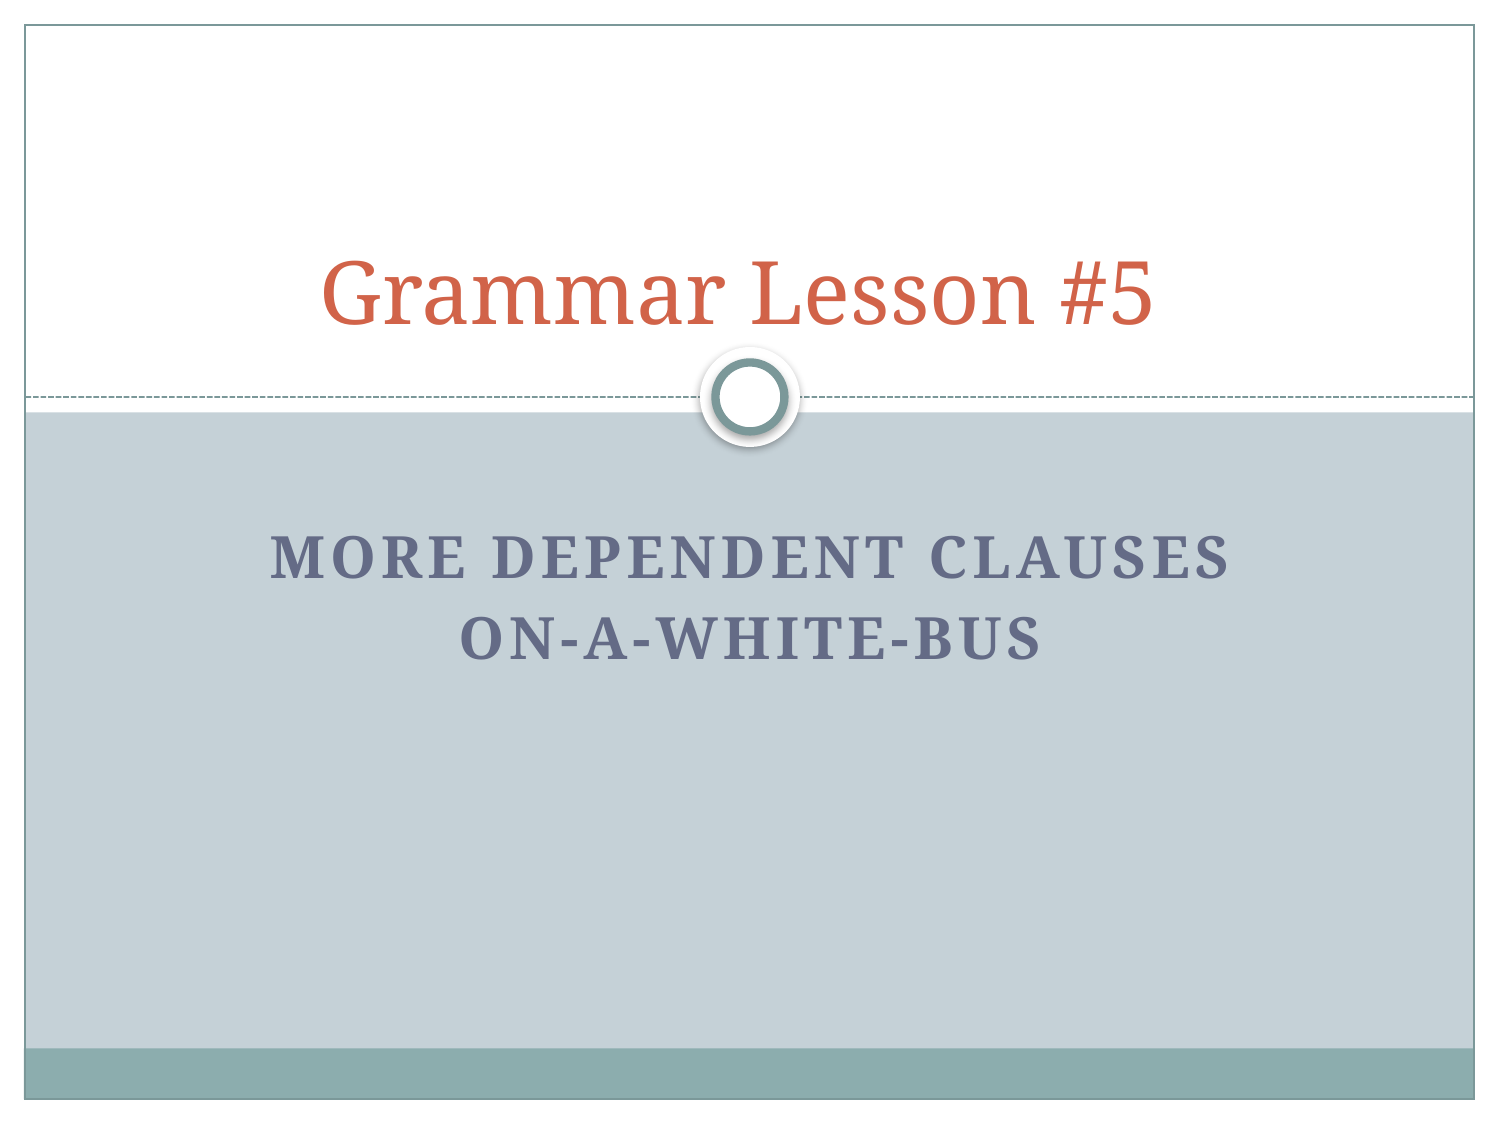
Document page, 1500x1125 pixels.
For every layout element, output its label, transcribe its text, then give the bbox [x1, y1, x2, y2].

subtitle more Dependent clauses on-a-white-bus [225, 512, 1275, 725]
title Grammar Lesson #5 [112, 62, 1388, 350]
